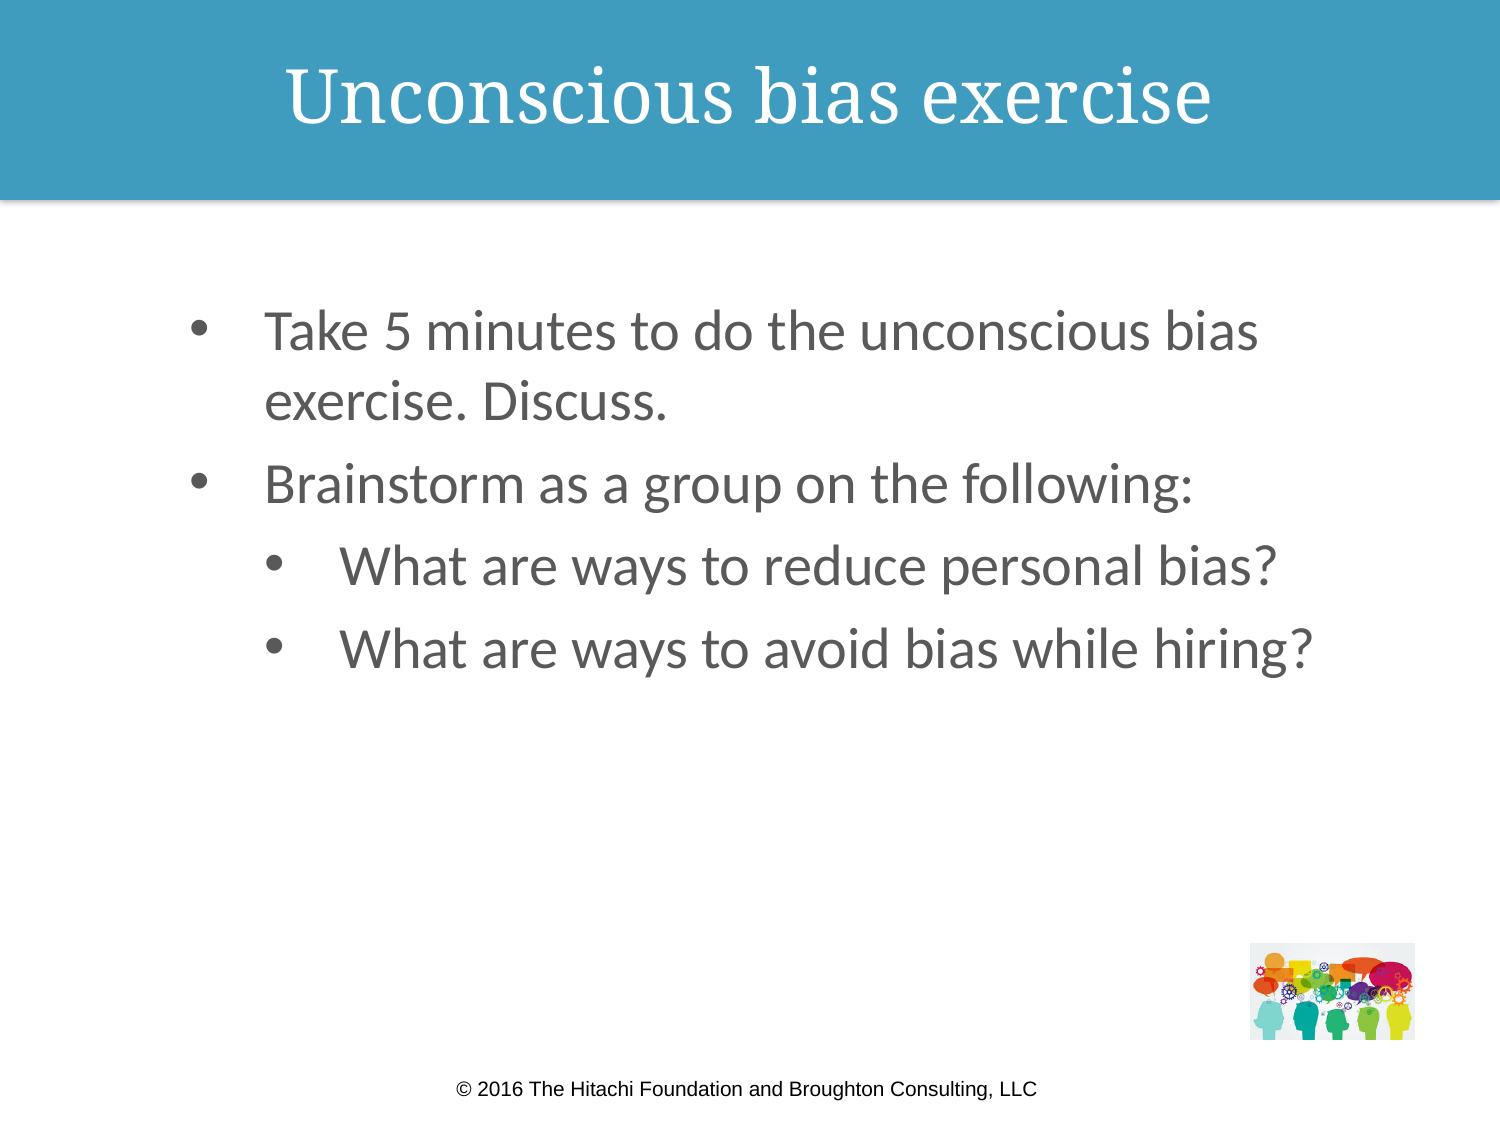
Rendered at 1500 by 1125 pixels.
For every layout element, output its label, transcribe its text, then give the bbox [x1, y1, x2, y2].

text_box Take 5 minutes to do the unconscious bias exercise. Discuss. Brainstorm as a group on the following: What are ways to reduce personal bias? What are ways to avoid bias while hiring? [99, 285, 1363, 760]
footer © 2016 The Hitachi Foundation and Broughton Consulting, LLC [399, 1067, 1100, 1100]
title Unconscious bias exercise [112, 24, 1388, 163]
picture [1249, 943, 1415, 1040]
